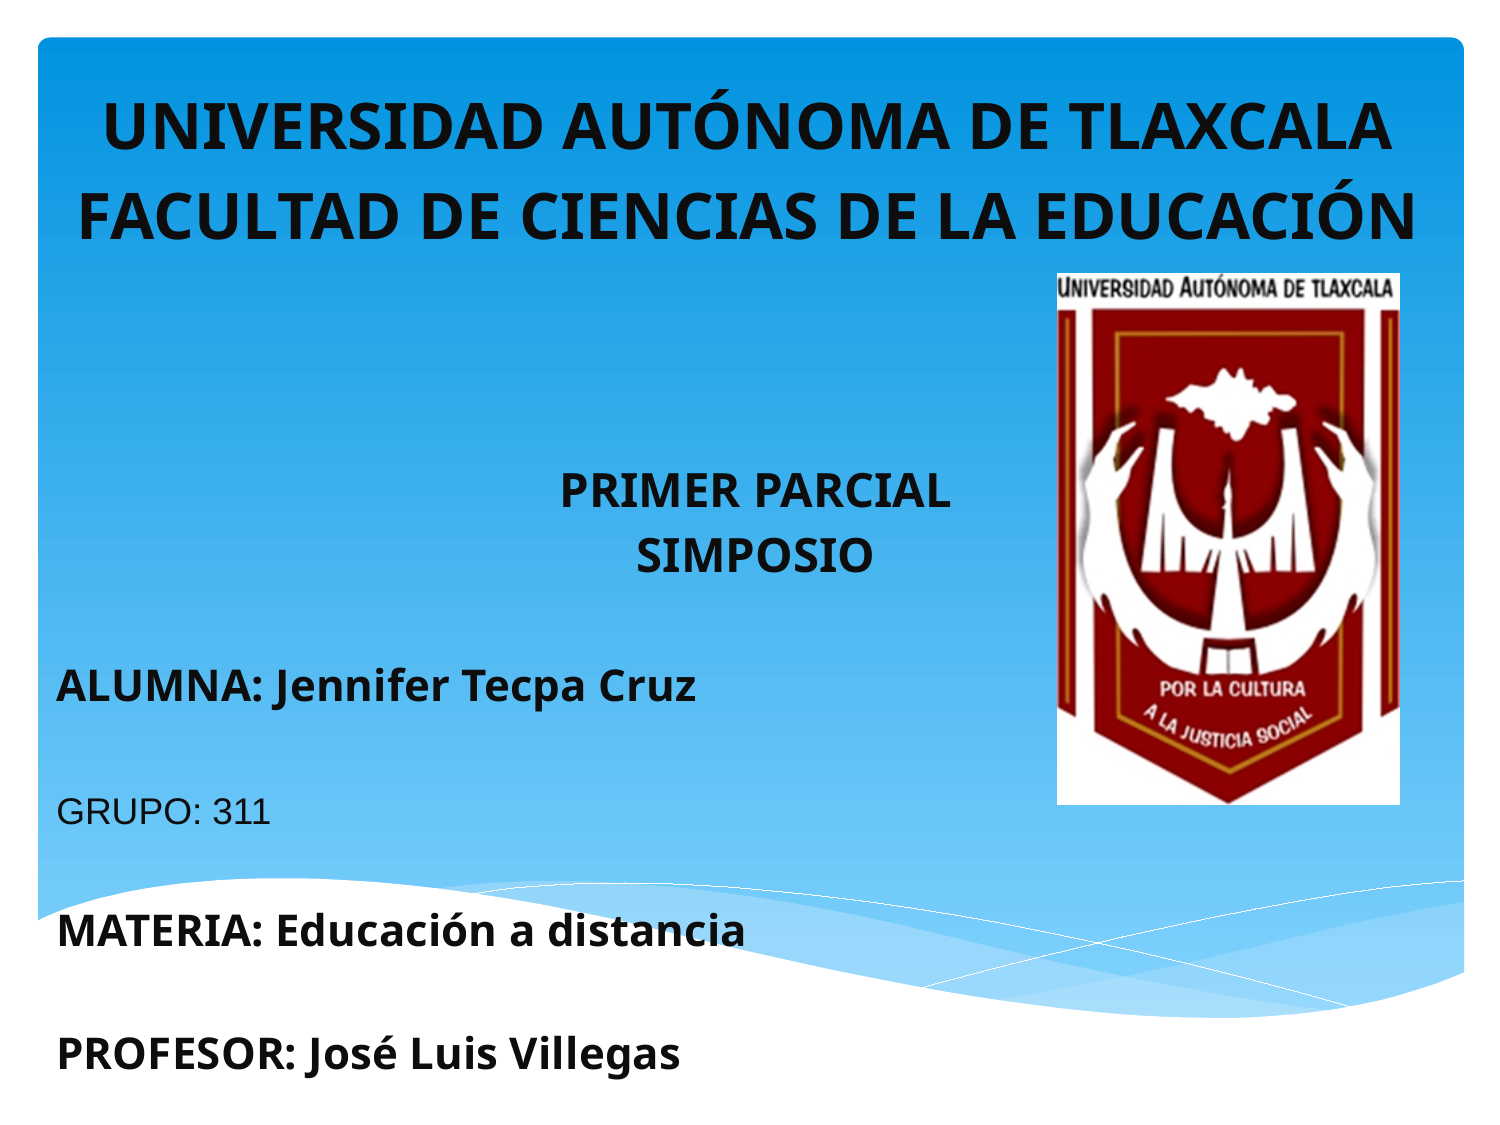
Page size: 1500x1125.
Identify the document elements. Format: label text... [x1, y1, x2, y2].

subtitle UNIVERSIDAD AUTÓNOMA DE TLAXCALA FACULTAD DE CIENCIAS DE LA EDUCACIÓN PRIMER PARCIAL SIMPOSIO ALUMNA: Jennifer Tecpa Cruz GRUPO: 311 MATERIA: Educación a distancia PROFESOR: José Luis Villegas [41, 78, 1471, 1094]
picture [1056, 272, 1400, 805]
